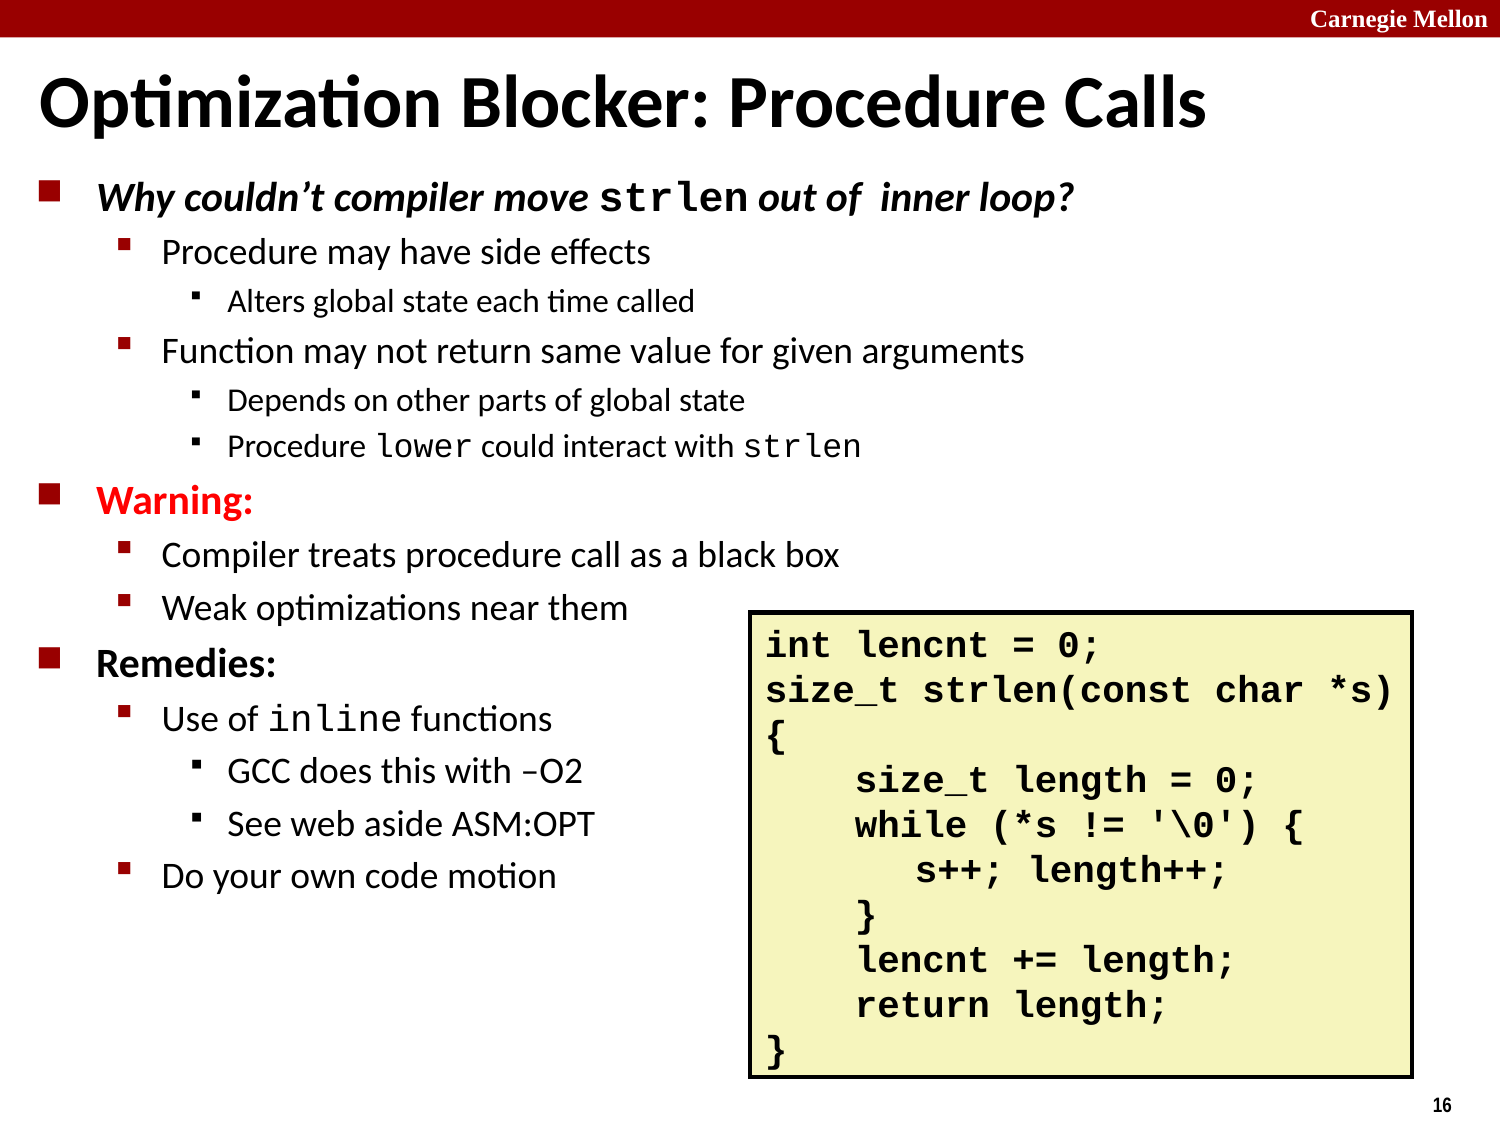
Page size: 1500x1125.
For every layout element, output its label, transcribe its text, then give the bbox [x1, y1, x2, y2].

title Optimization Blocker: Procedure Calls [24, 49, 1476, 145]
list Why couldn’t compiler move strlen out of inner loop? Procedure may have side effects Alters global state each time called Function may not return same value for given arguments Depends on other parts of global state Procedure lower could interact with strlen Warning: Compiler treats procedure call as a black box Weak optimizations near them Remedies: Use of inline functions GCC does this with –O2 See web aside ASM:OPT Do your own code motion [24, 162, 1476, 1051]
text_box int lencnt = 0; size_t strlen(const char *s) { size_t length = 0; while (*s != '\0') { s++; length++; } lencnt += length; return length; } [749, 612, 1413, 1078]
